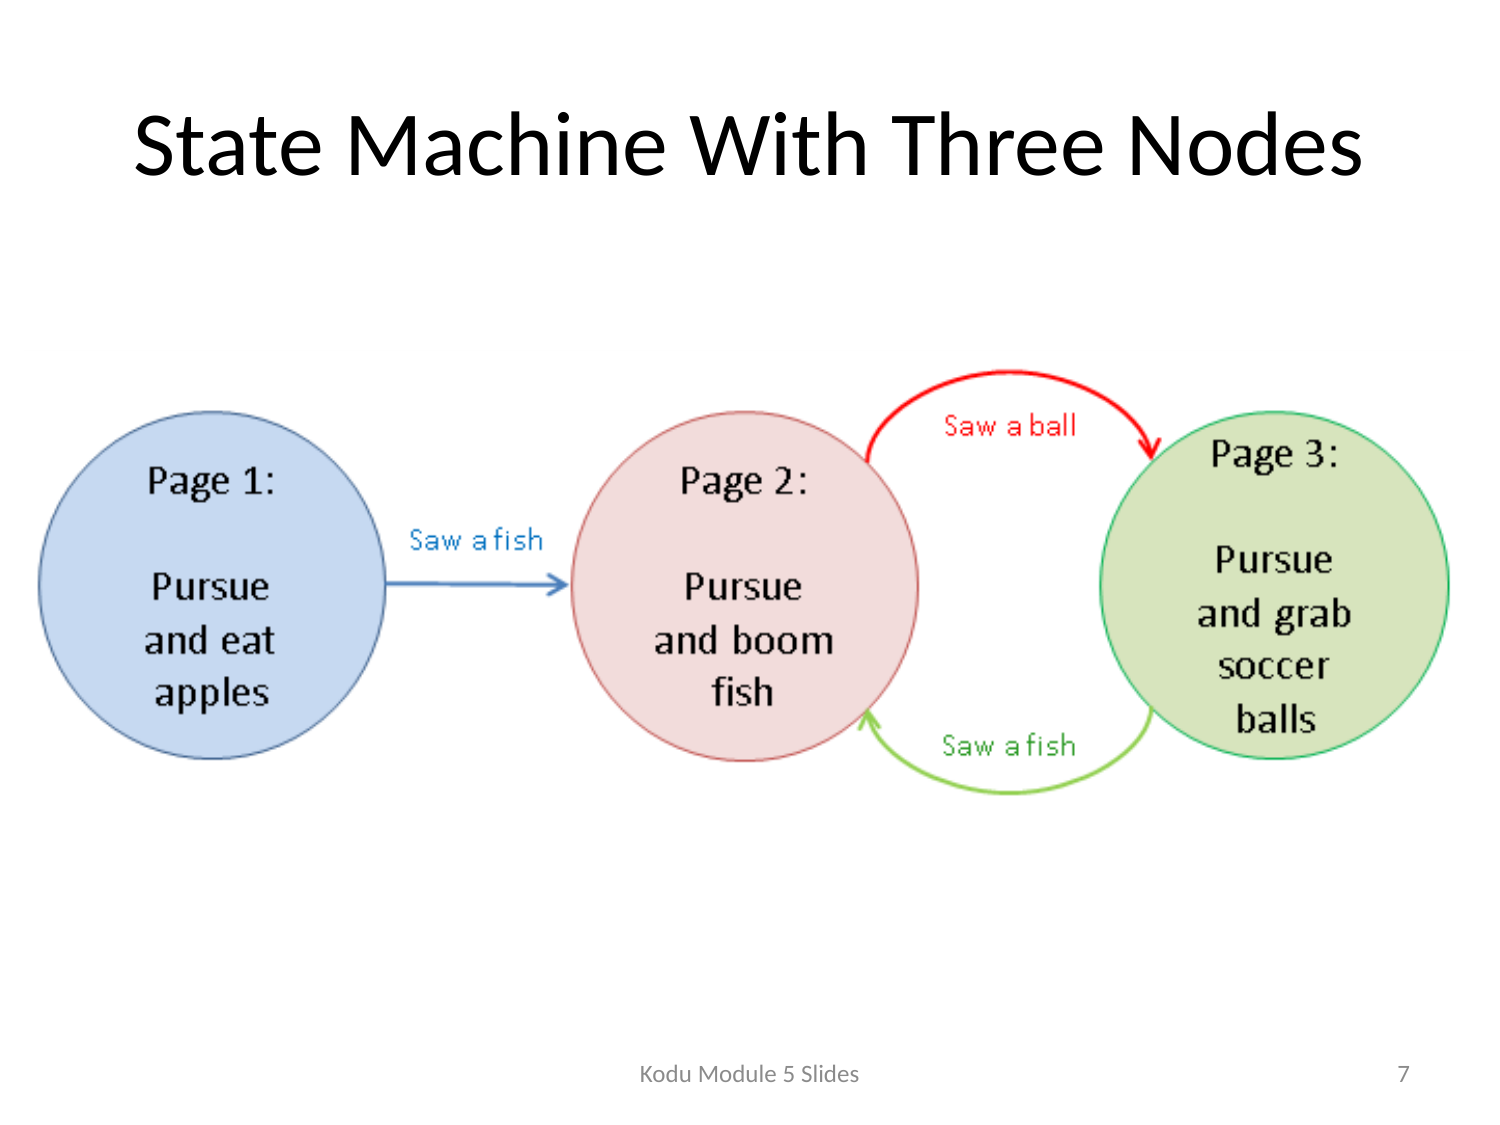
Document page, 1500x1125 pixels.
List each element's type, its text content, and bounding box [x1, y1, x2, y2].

footer Kodu Module 5 Slides [512, 1042, 988, 1103]
slide_number 7 [1074, 1042, 1425, 1103]
title State Machine With Three Nodes [75, 45, 1425, 233]
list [24, 349, 1475, 806]
